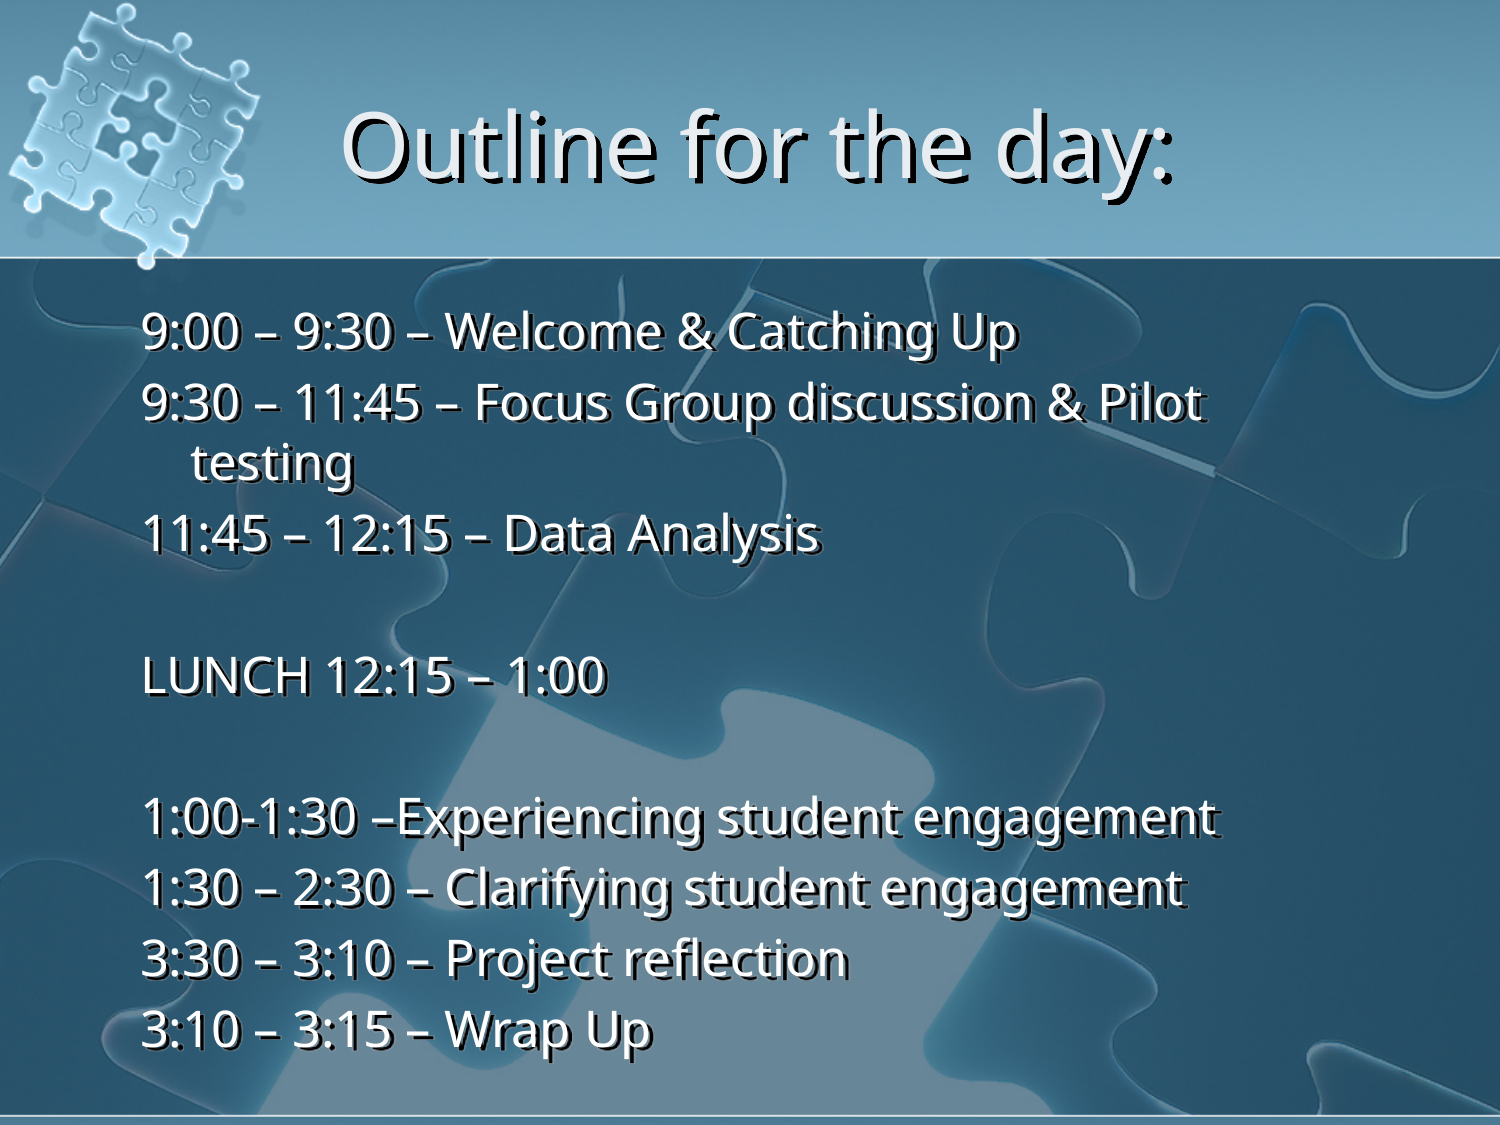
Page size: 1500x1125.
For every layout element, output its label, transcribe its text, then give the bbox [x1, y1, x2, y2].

title Outline for the day: [124, 54, 1388, 230]
list 9:00 – 9:30 – Welcome & Catching Up 9:30 – 11:45 – Focus Group discussion & Pilot testing 11:45 – 12:15 – Data Analysis LUNCH 12:15 – 1:00 1:00-1:30 –Experiencing student engagement 1:30 – 2:30 – Clarifying student engagement 3:30 – 3:10 – Project reflection 3:10 – 3:15 – Wrap Up [124, 290, 1388, 1071]
picture [0, 0, 1500, 1125]
